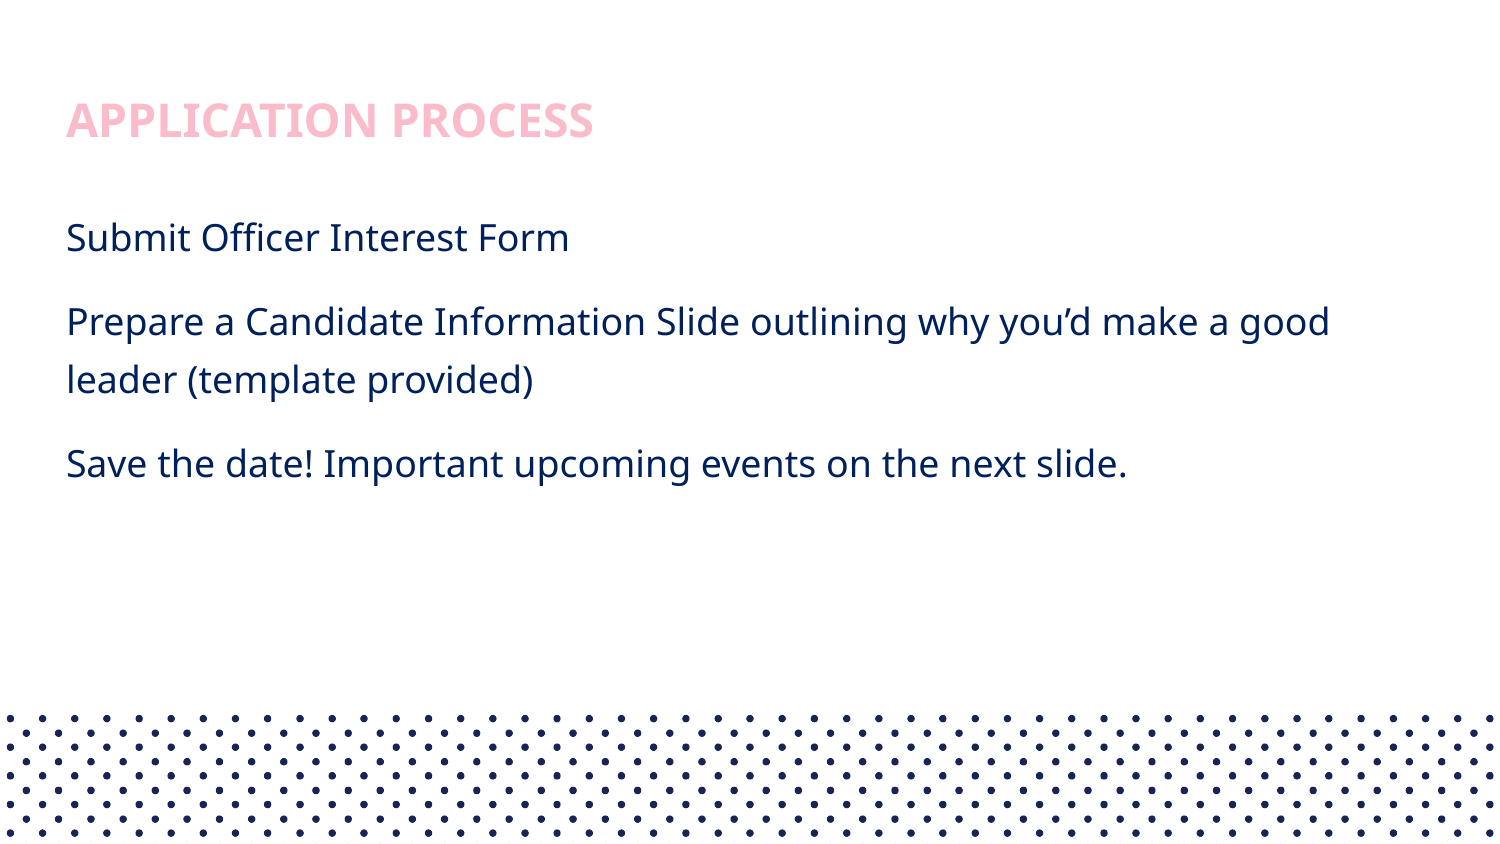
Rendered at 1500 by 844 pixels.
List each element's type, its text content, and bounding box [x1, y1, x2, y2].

title APPLICATION PROCESS [51, 72, 1449, 167]
picture [0, 711, 1500, 844]
list Submit Officer Interest Form Prepare a Candidate Information Slide outlining why you’d make a good leader (template provided) Save the date! Important upcoming events on the next slide. [51, 189, 1449, 750]
